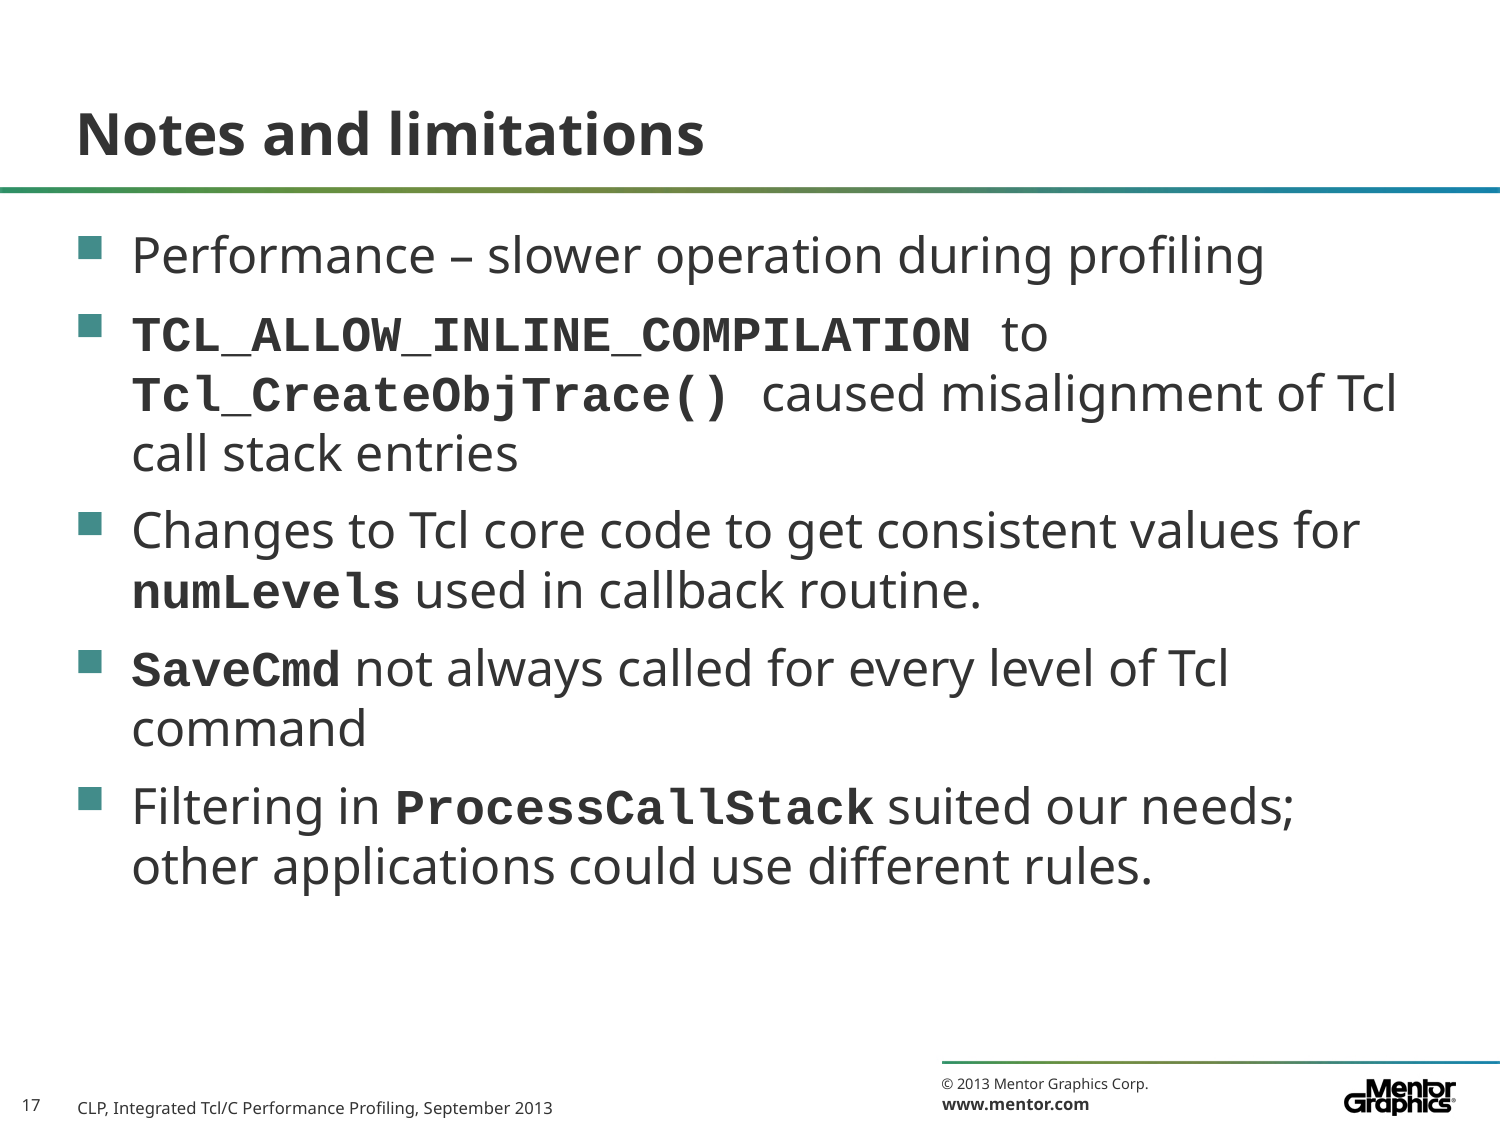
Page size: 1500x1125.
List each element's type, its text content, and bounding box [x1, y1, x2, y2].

title Notes and limitations [0, 0, 1500, 176]
picture [0, 1048, 1500, 1125]
footer CLP, Integrated Tcl/C Performance Profiling, September 2013 [62, 1086, 918, 1125]
picture [0, 176, 1500, 215]
slide_number 17 [0, 1087, 63, 1125]
list Performance – slower operation during profiling TCL_ALLOW_INLINE_COMPILATION to Tcl_CreateObjTrace() caused misalignment of Tcl call stack entries Changes to Tcl core code to get consistent values for numLevels used in callback routine. SaveCmd not always called for every level of Tcl command Filtering in ProcessCallStack suited our needs; other applications could use different rules. [0, 215, 1500, 1048]
